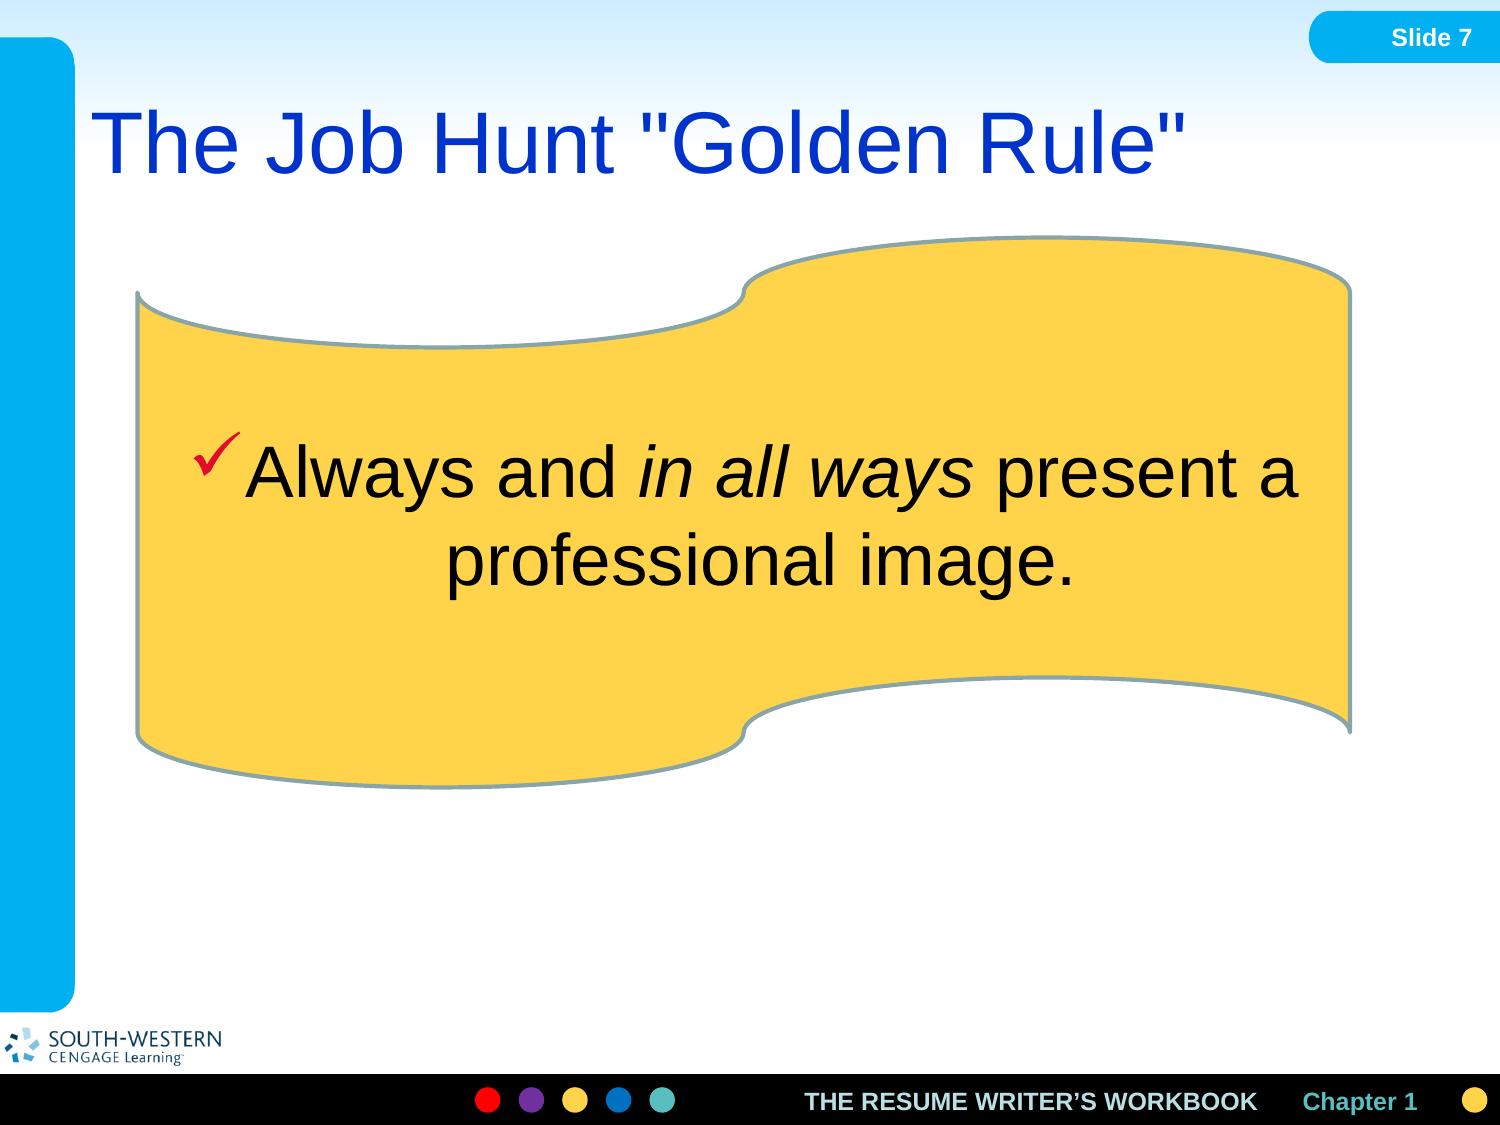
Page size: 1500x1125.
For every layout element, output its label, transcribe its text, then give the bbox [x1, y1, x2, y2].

picture [0, 1022, 225, 1073]
title The Job Hunt "Golden Rule" [74, 44, 1426, 233]
text_box Always and in all ways present a professional image. [135, 235, 1353, 790]
footer Chapter 1 [1287, 1075, 1488, 1125]
slide_number Slide 7 [1312, 13, 1488, 93]
